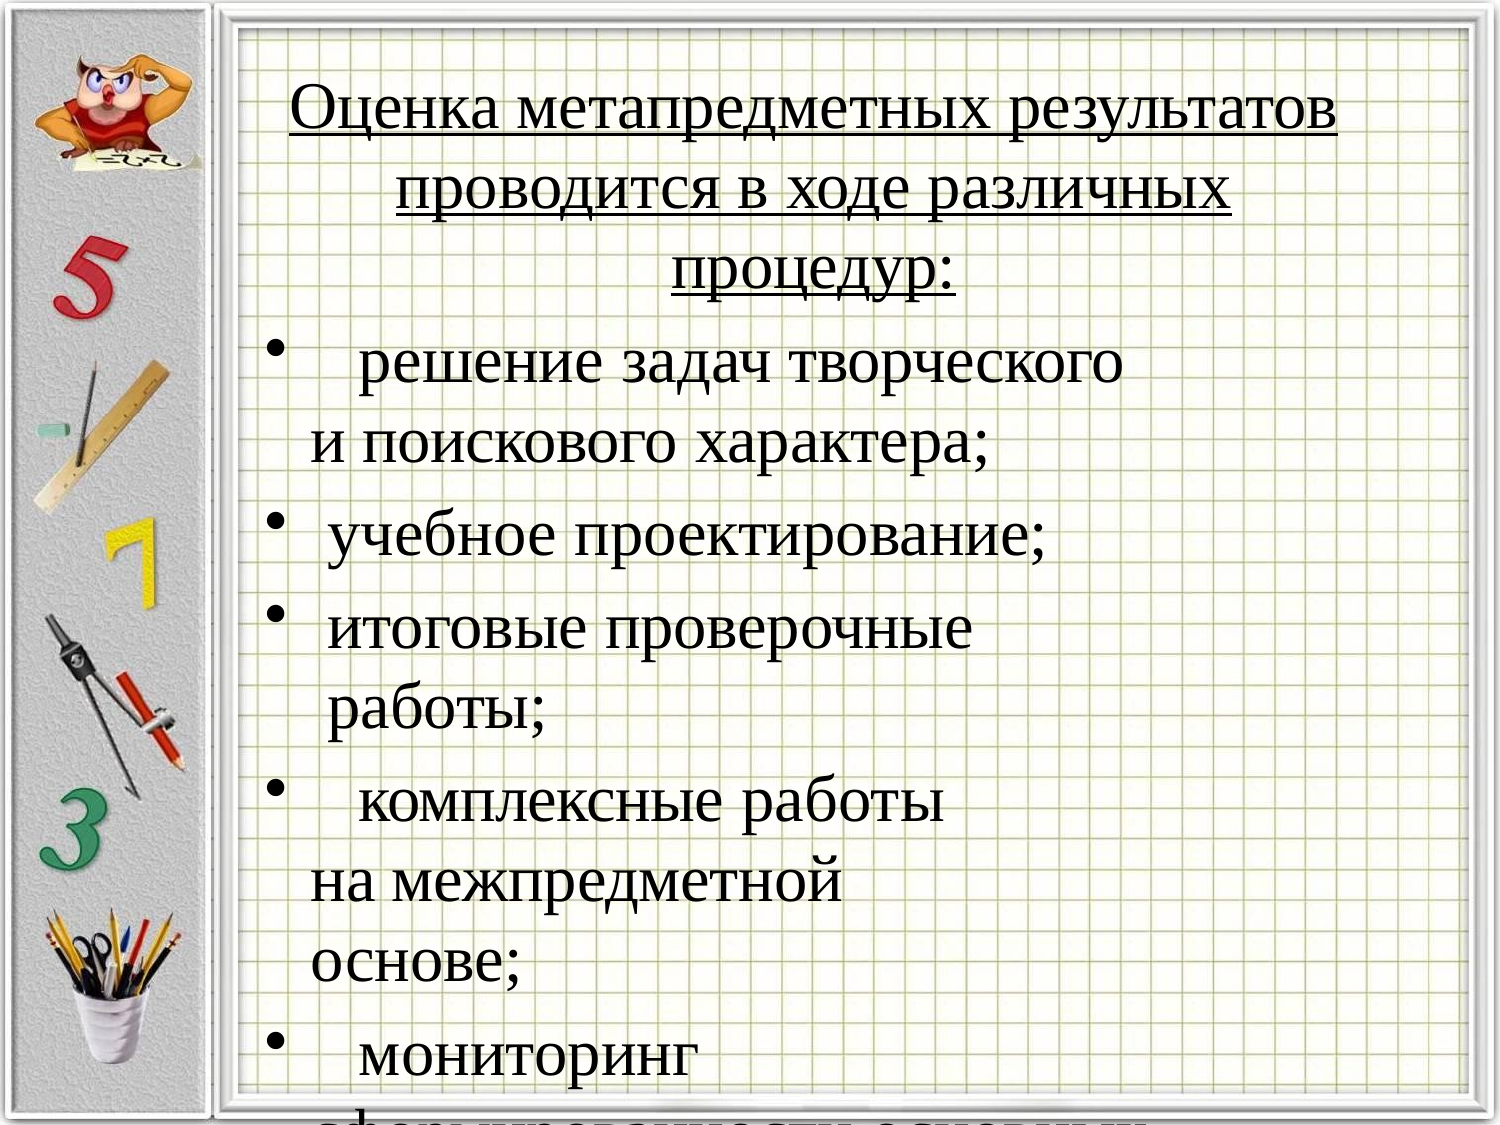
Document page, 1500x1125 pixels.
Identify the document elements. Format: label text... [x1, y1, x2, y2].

text_box Оценка метапредметных результатов проводится в ходе различных процедур: решение задач творческого и поискового характера; учебное проектирование; итоговые проверочные работы; комплексные работы на межпредметной основе; мониторинг сформированности основных учебных умений [262, 60, 1364, 1125]
picture [0, 0, 1500, 1125]
